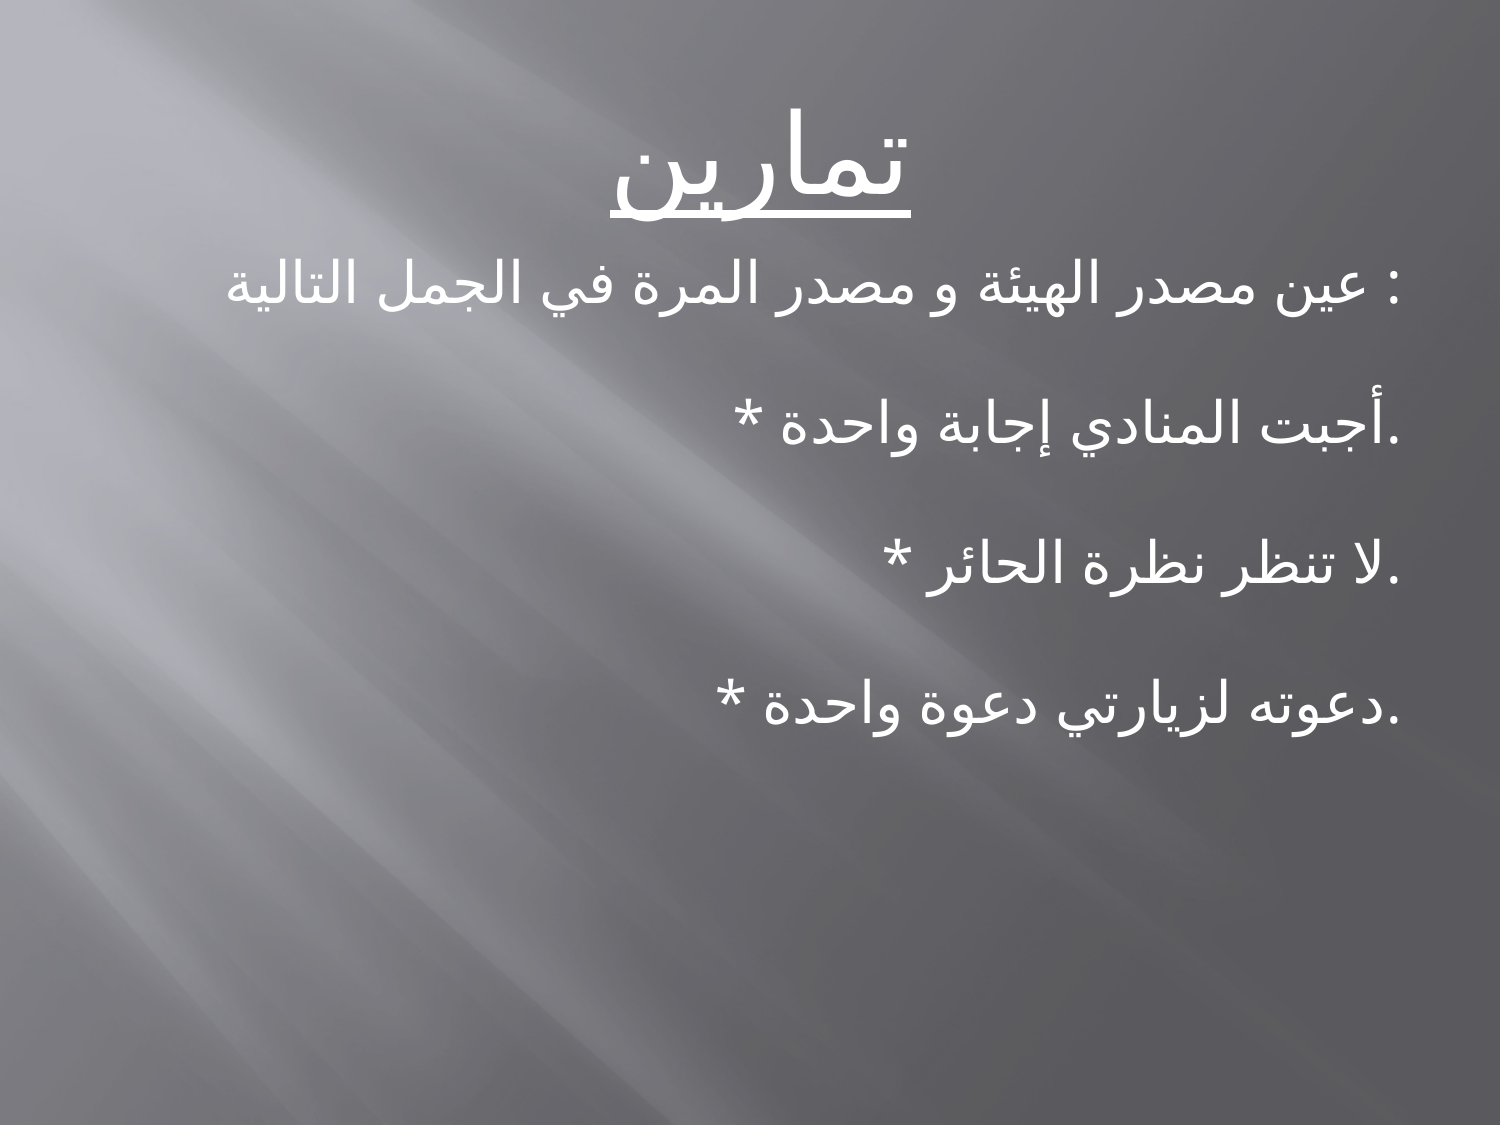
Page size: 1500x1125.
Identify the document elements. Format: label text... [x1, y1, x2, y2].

text_box عين مصدر الهيئة و مصدر المرة في الجمل التالية : * أجبت المنادي إجابة واحدة. * لا تنظر نظرة الحائر. * دعوته لزيارتي دعوة واحدة. [209, 237, 1417, 883]
text_box تمارين [594, 74, 927, 225]
